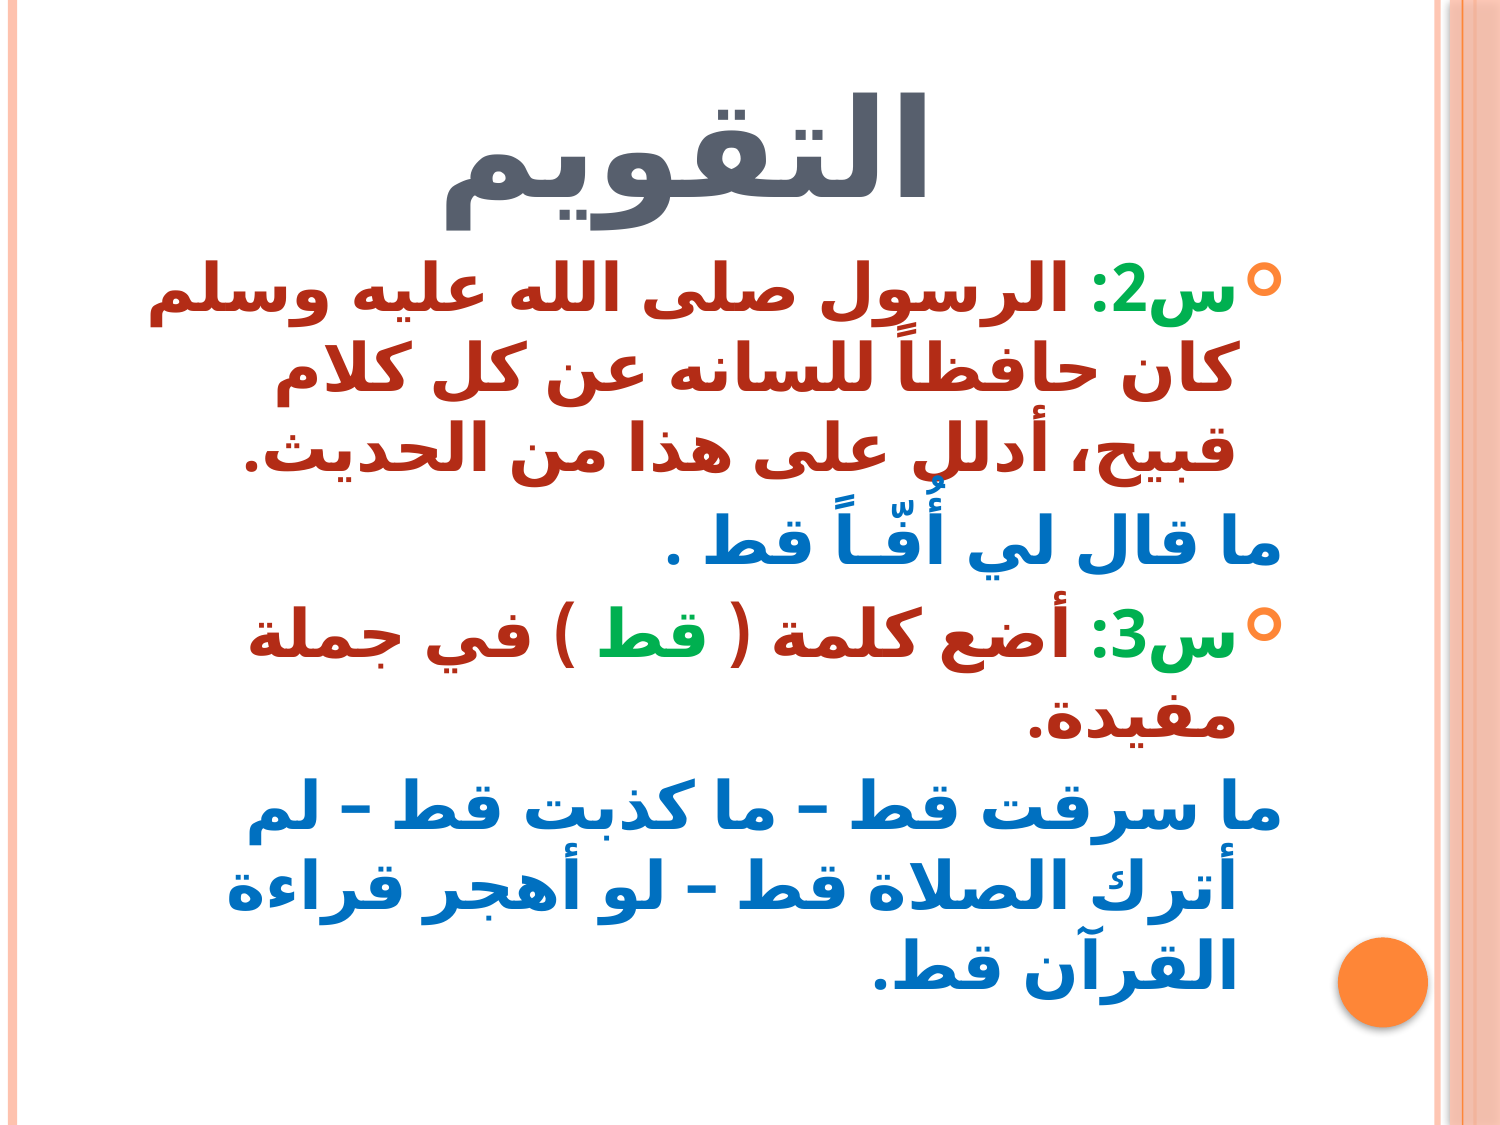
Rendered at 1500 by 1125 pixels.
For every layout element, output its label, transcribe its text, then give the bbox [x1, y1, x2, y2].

title التقويم [75, 45, 1300, 233]
list س2: الرسول صلى الله عليه وسلم كان حافظاً للسانه عن كل كلام قبيح، أدلل على هذا من الحديث. ما قال لي أُفّـاً قط . س3: أضع كلمة ( قط ) في جملة مفيدة. ما سرقت قط – ما كذبت قط – لم أترك الصلاة قط – لو أهجر قراءة القرآن قط. [75, 237, 1300, 1062]
